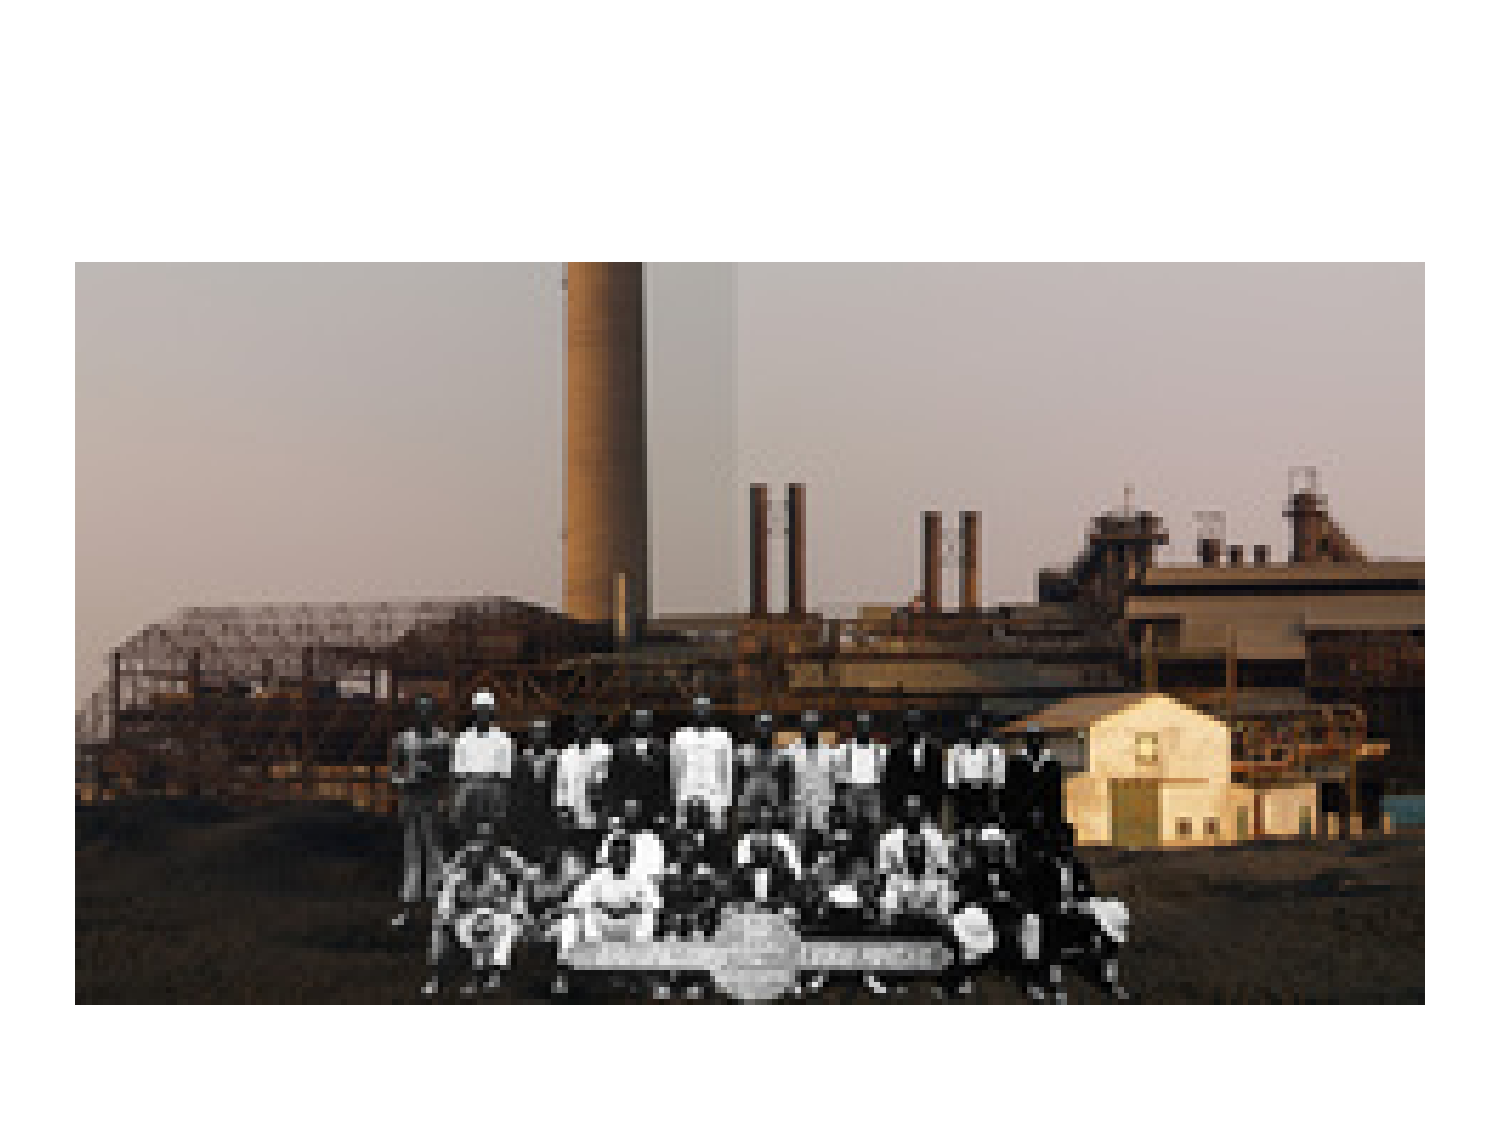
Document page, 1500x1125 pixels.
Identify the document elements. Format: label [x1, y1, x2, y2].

list [74, 262, 1426, 1006]
